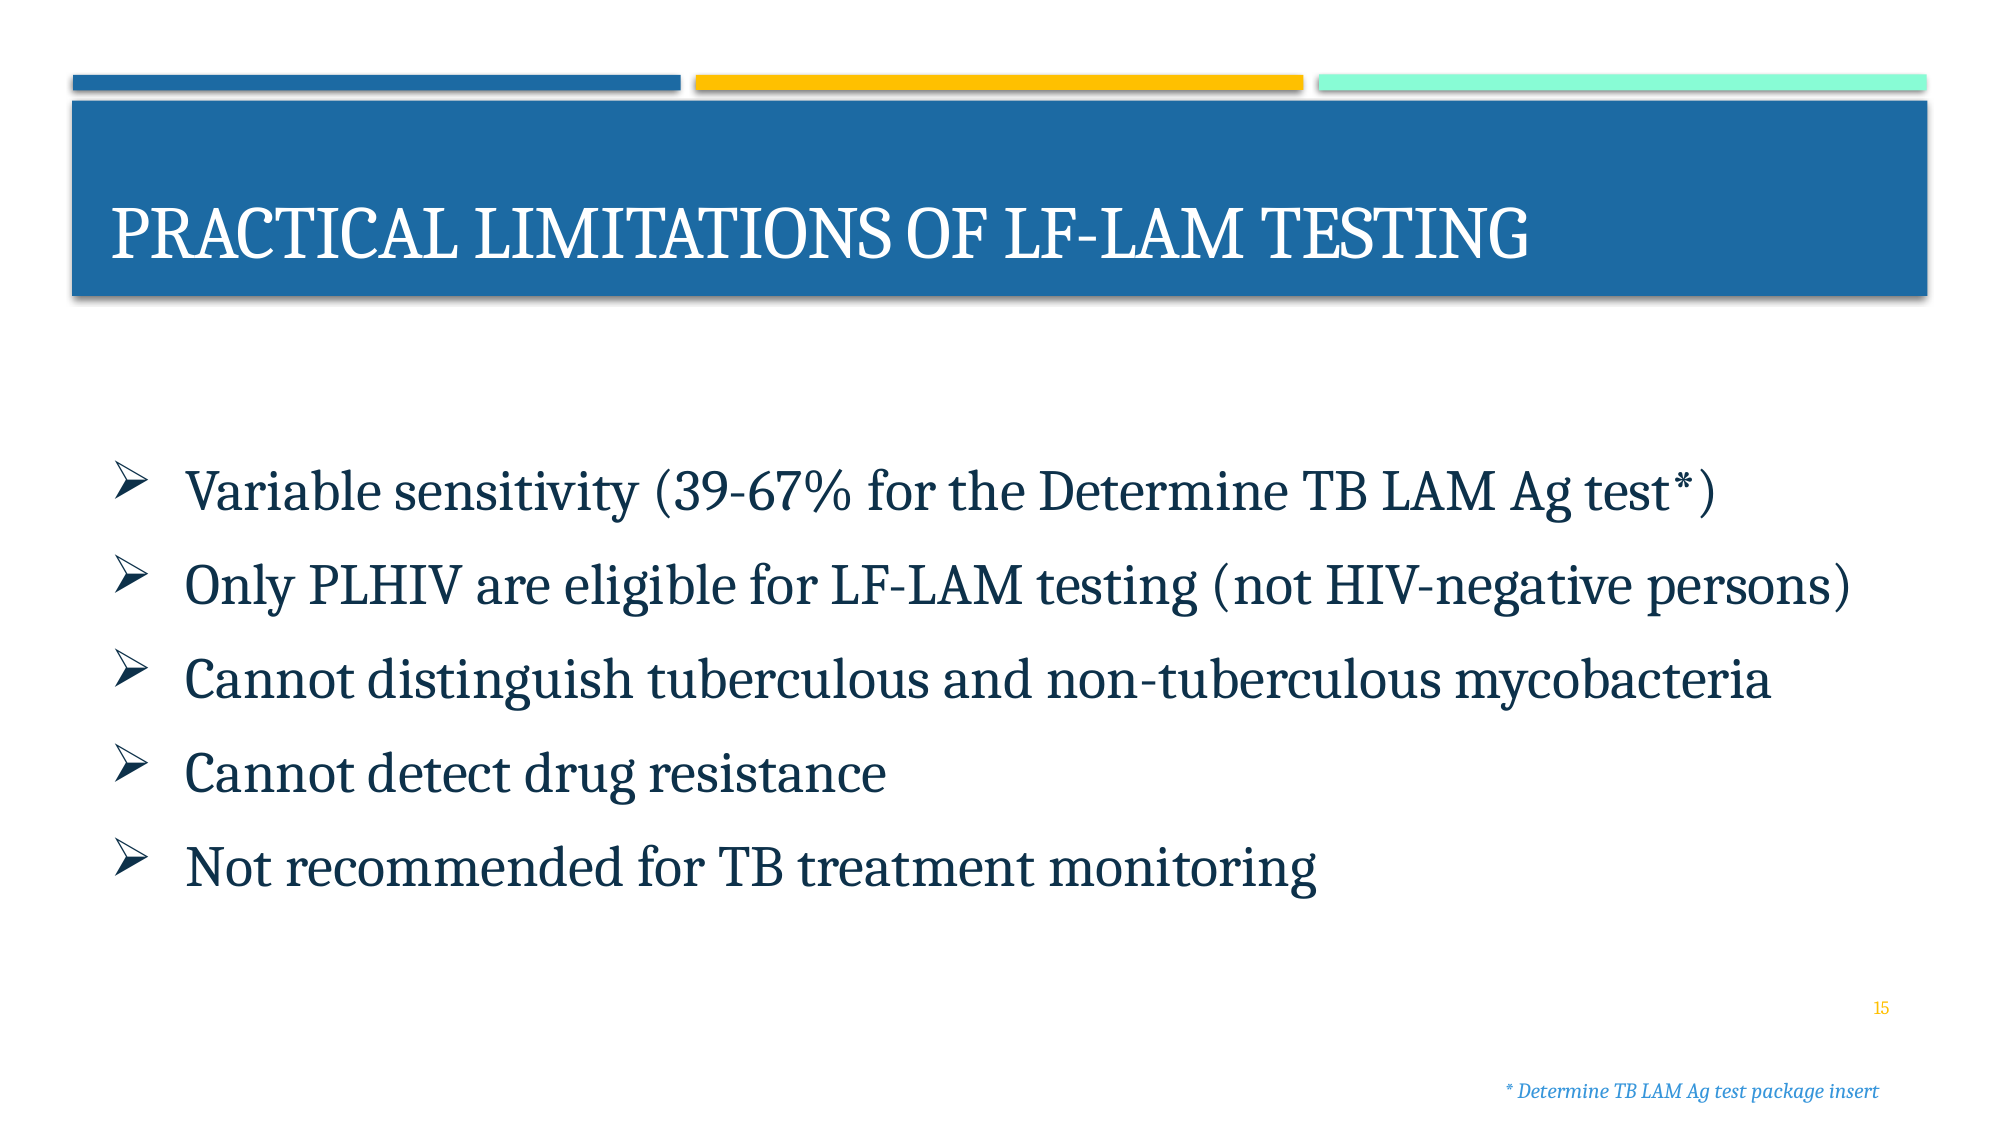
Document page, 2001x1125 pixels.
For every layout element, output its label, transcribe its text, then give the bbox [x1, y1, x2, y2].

slide_number 15 [1732, 977, 1905, 1037]
title PRACTICAL LIMITATIONS OF LF-LAM TESTING [95, 115, 1905, 282]
list Variable sensitivity (39-67% for the Determine TB LAM Ag test*) Only PLHIV are eligible for LF-LAM testing (not HIV-negative persons) Cannot distinguish tuberculous and non-tuberculous mycobacteria Cannot detect drug resistance Not recommended for TB treatment monitoring [95, 373, 1905, 978]
text_box * Determine TB LAM Ag test package insert [1489, 1069, 1896, 1111]
